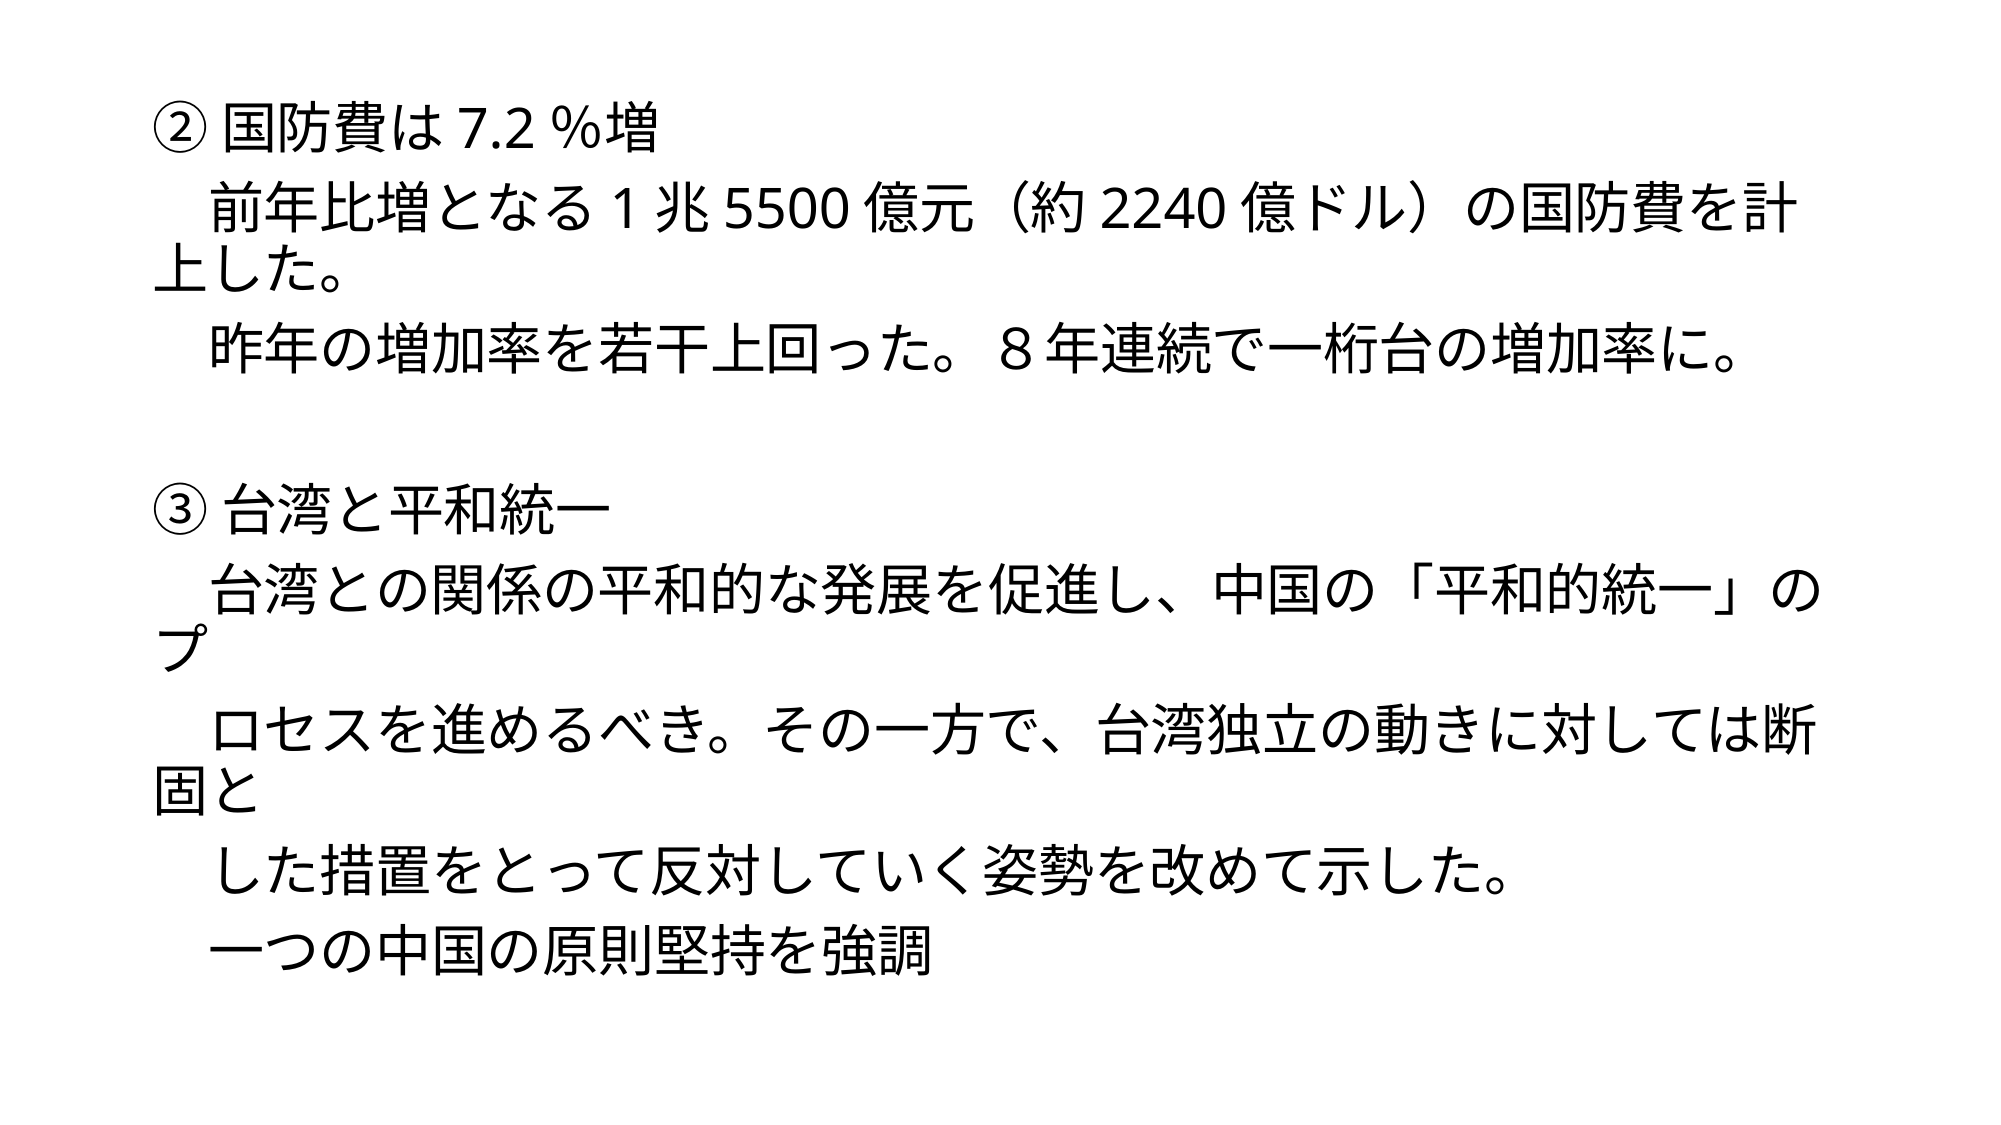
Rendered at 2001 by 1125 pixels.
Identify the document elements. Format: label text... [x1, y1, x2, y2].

list ②国防費は7.2％増 前年比増となる1兆5500億元（約2240億ドル）の国防費を計上した。 昨年の増加率を若干上回った。８年連続で一桁台の増加率に。 ③台湾と平和統一 台湾との関係の平和的な発展を促進し、中国の「平和的統一」のプ ロセスを進めるべき。その一方で、台湾独立の動きに対しては断固と した措置をとって反対していく姿勢を改めて示した。 一つの中国の原則堅持を強調 [137, 92, 1863, 996]
